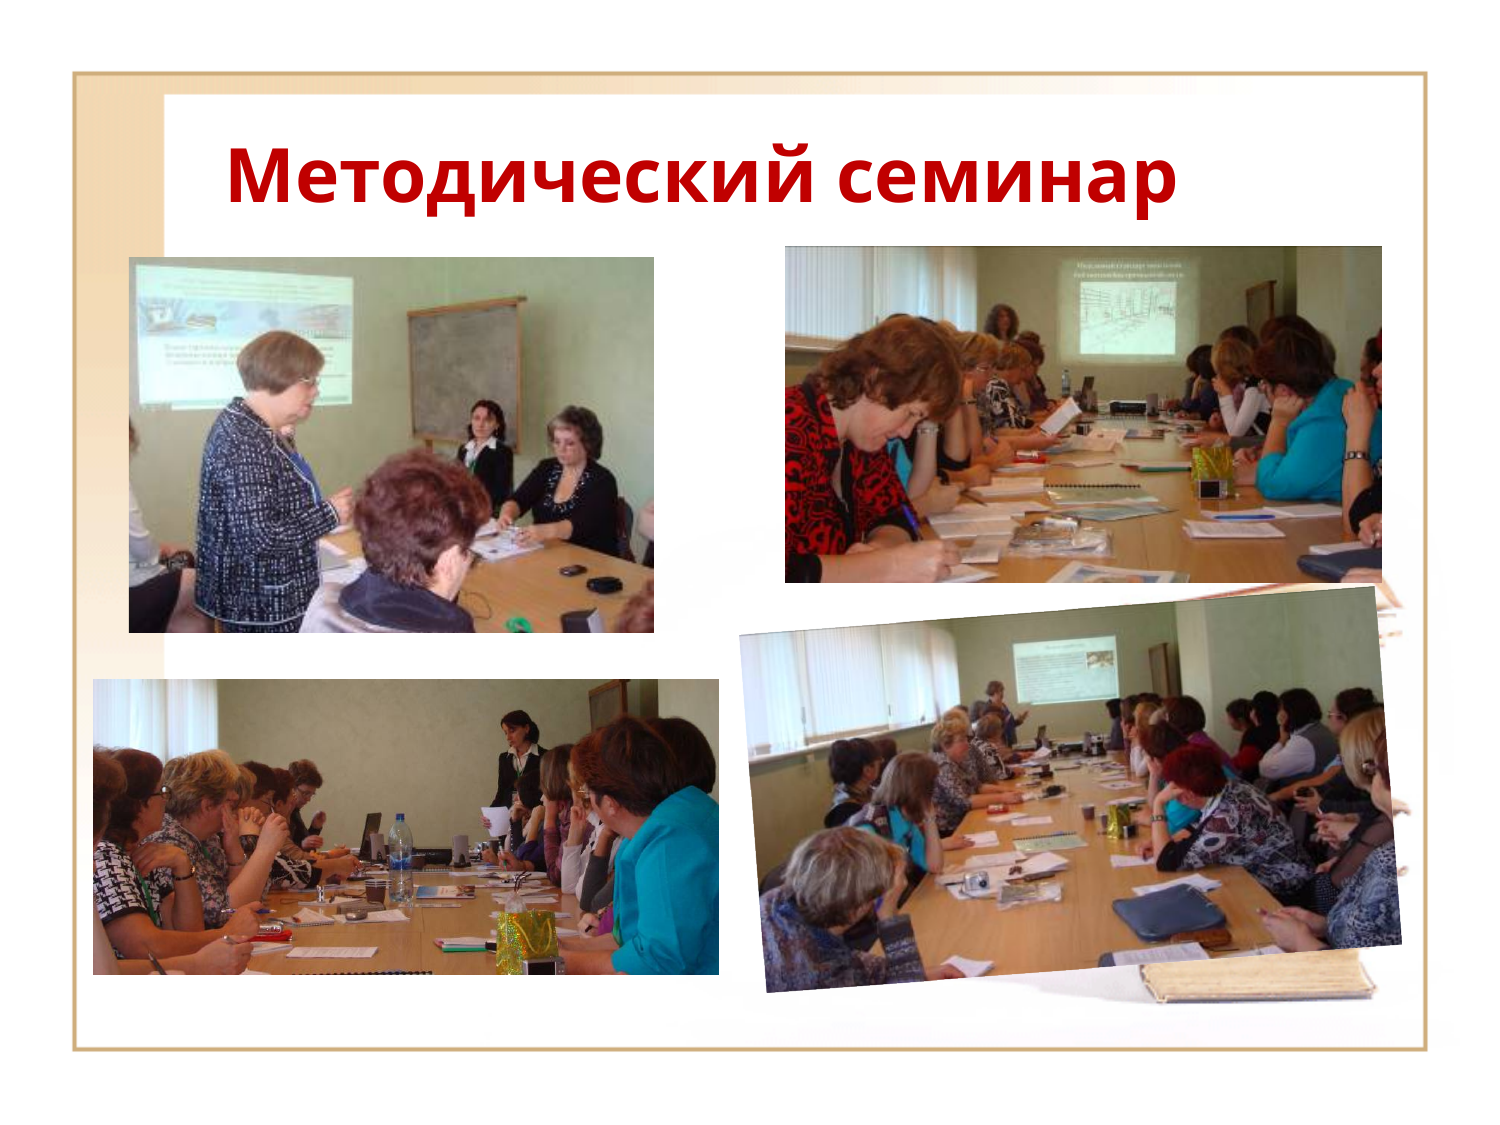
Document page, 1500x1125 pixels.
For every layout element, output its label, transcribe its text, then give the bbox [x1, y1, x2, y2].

title Методический семинар [209, 112, 1373, 233]
picture [0, 0, 1500, 1125]
